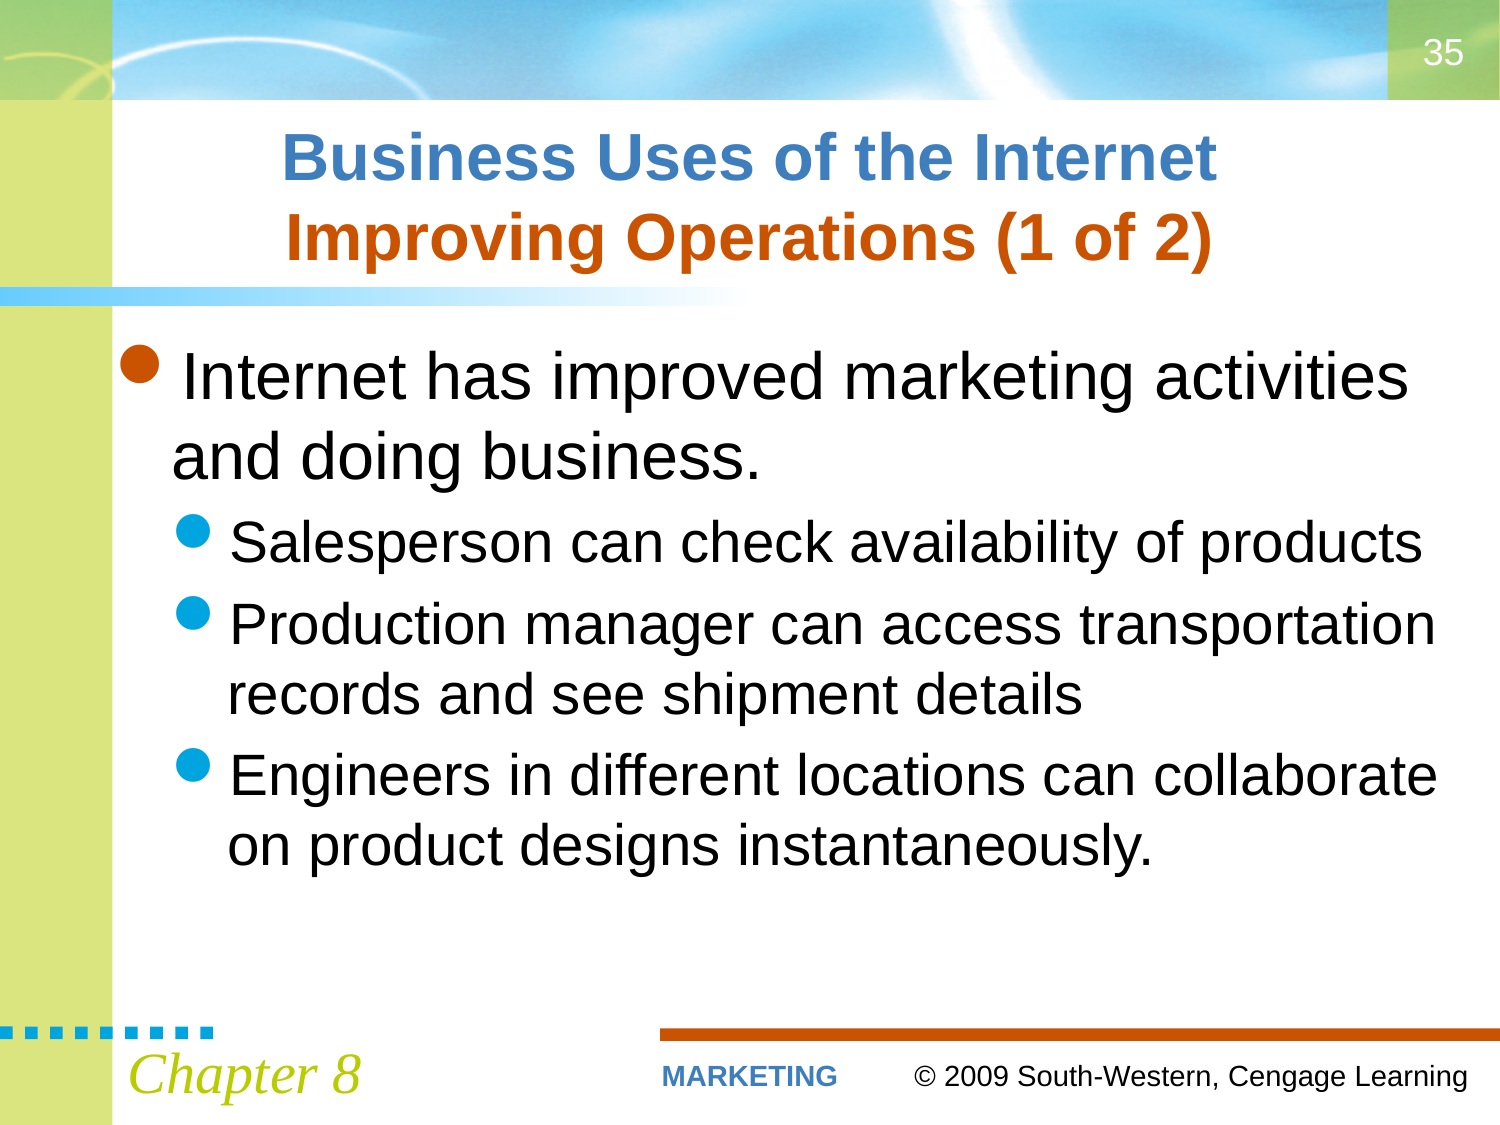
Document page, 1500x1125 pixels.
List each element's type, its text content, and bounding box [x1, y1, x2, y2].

list Internet has improved marketing activities and doing business. Salesperson can check availability of products Production manager can access transportation records and see shipment details Engineers in different locations can collaborate on product designs instantaneously. [99, 324, 1463, 1001]
slide_number 35 [1387, 0, 1500, 101]
title Business Uses of the Internet Improving Operations (1 of 2) [112, 99, 1388, 288]
footer Chapter 8 [112, 1012, 638, 1113]
